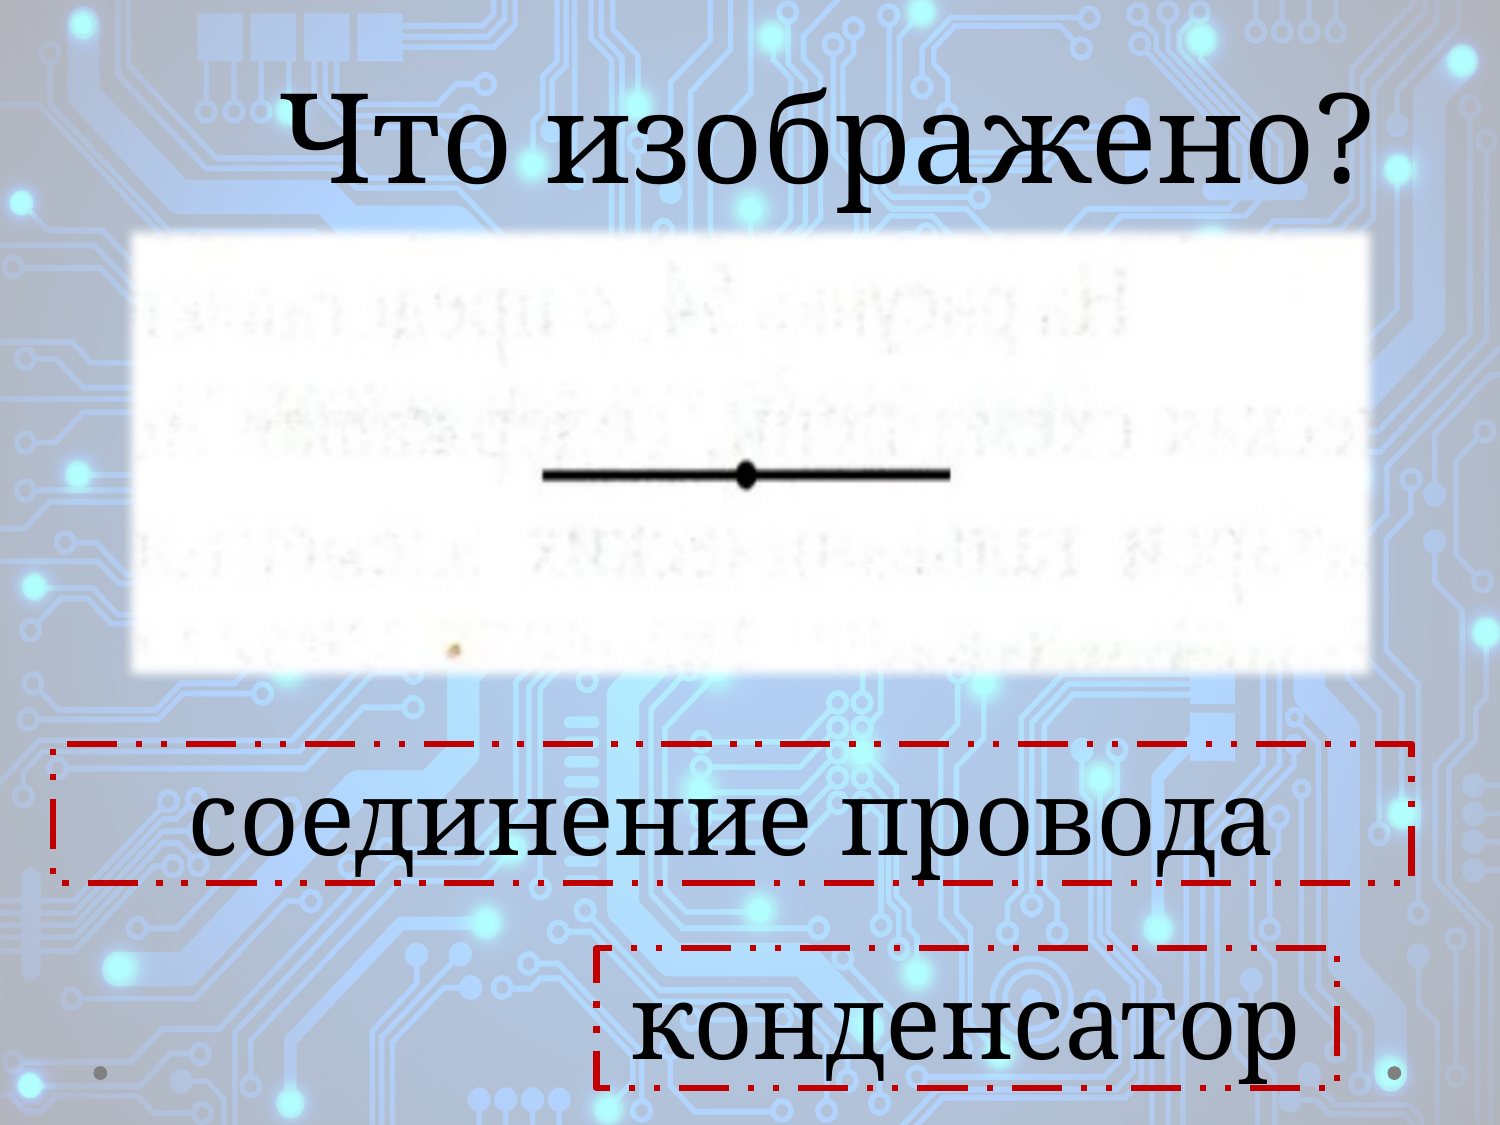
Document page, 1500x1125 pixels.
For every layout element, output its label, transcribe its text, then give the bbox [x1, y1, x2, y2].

text_box конденсатор [596, 948, 1338, 1088]
text_box соединение провода [53, 743, 1412, 884]
text_box Что изображено? [263, 51, 1436, 216]
picture [123, 223, 1378, 681]
